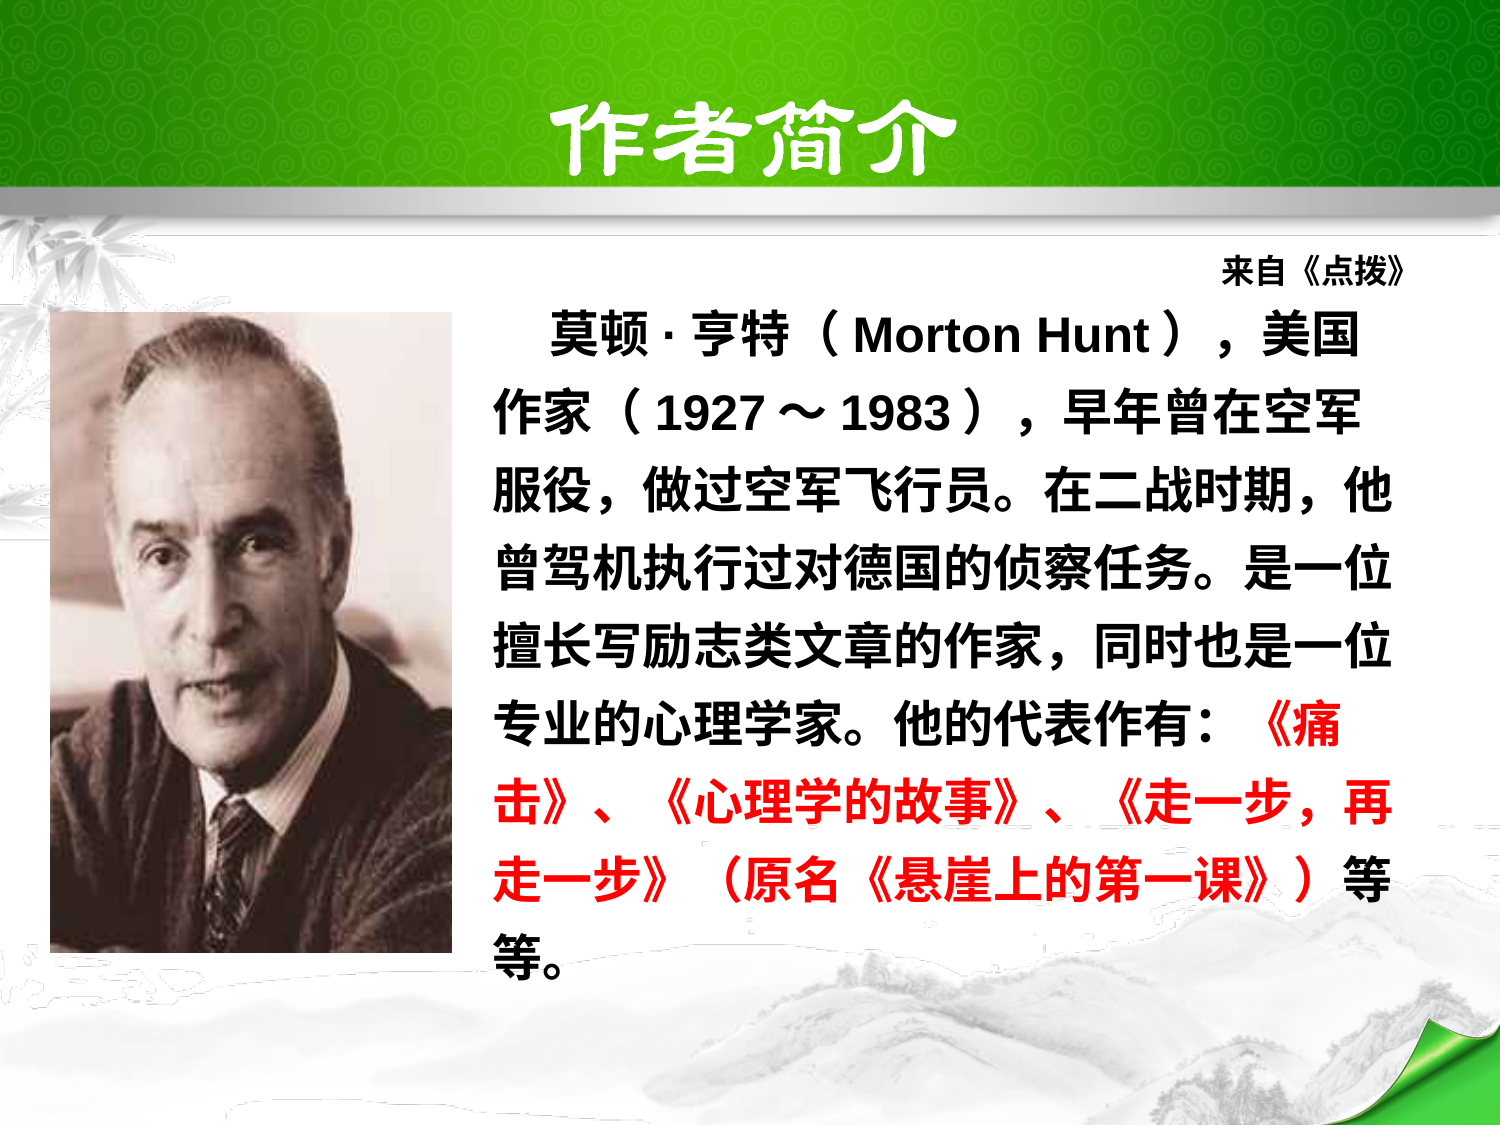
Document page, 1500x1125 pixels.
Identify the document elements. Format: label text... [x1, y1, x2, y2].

picture [0, 0, 1500, 1125]
text_box 莫顿·亨特（Morton Hunt），美国作家（1927～1983），早年曾在空军服役，做过空军飞行员。在二战时期，他曾驾机执行过对德国的侦察任务。是一位擅长写励志类文章的作家，同时也是一位专业的心理学家。他的代表作有：《痛击》、《心理学的故事》、《走一步，再走一步》（原名《悬崖上的第一课》）等等。 [478, 579, 1425, 777]
